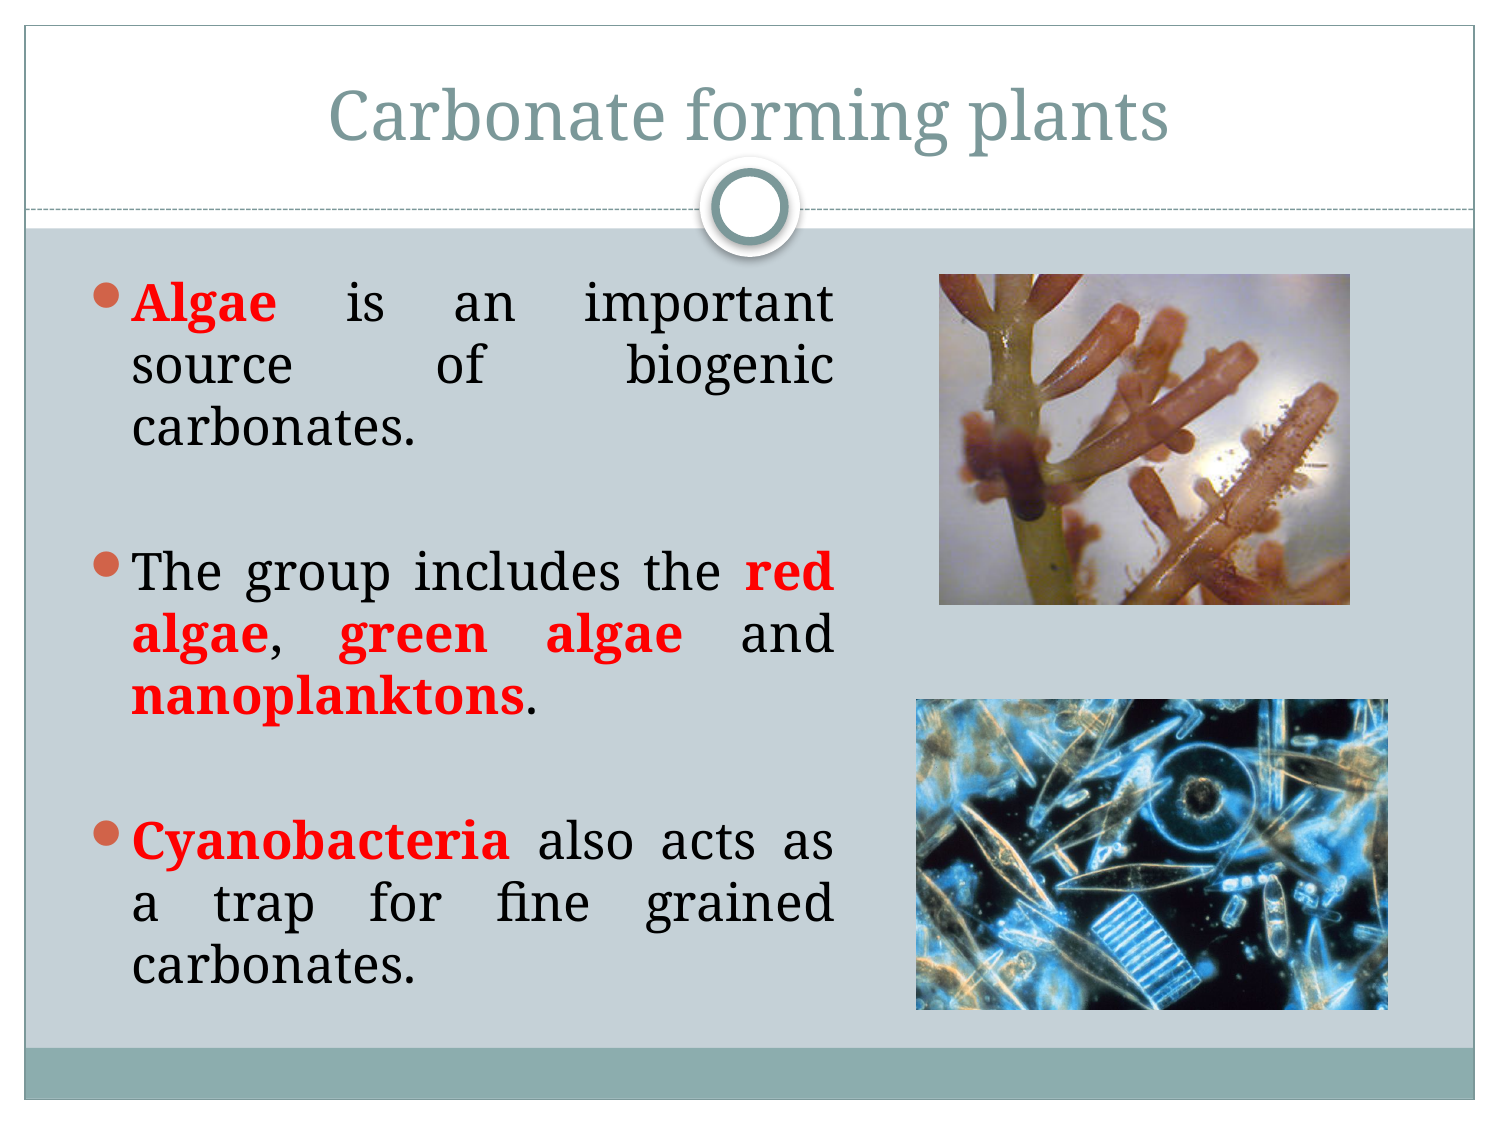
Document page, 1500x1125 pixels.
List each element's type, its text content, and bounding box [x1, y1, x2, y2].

picture [938, 274, 1351, 605]
list Algae is an important source of biogenic carbonates. The group includes the red algae, green algae and nanoplanktons. Cyanobacteria also acts as a trap for fine grained carbonates. [75, 262, 850, 1005]
picture [916, 699, 1388, 1010]
title Carbonate forming plants [49, 37, 1450, 162]
